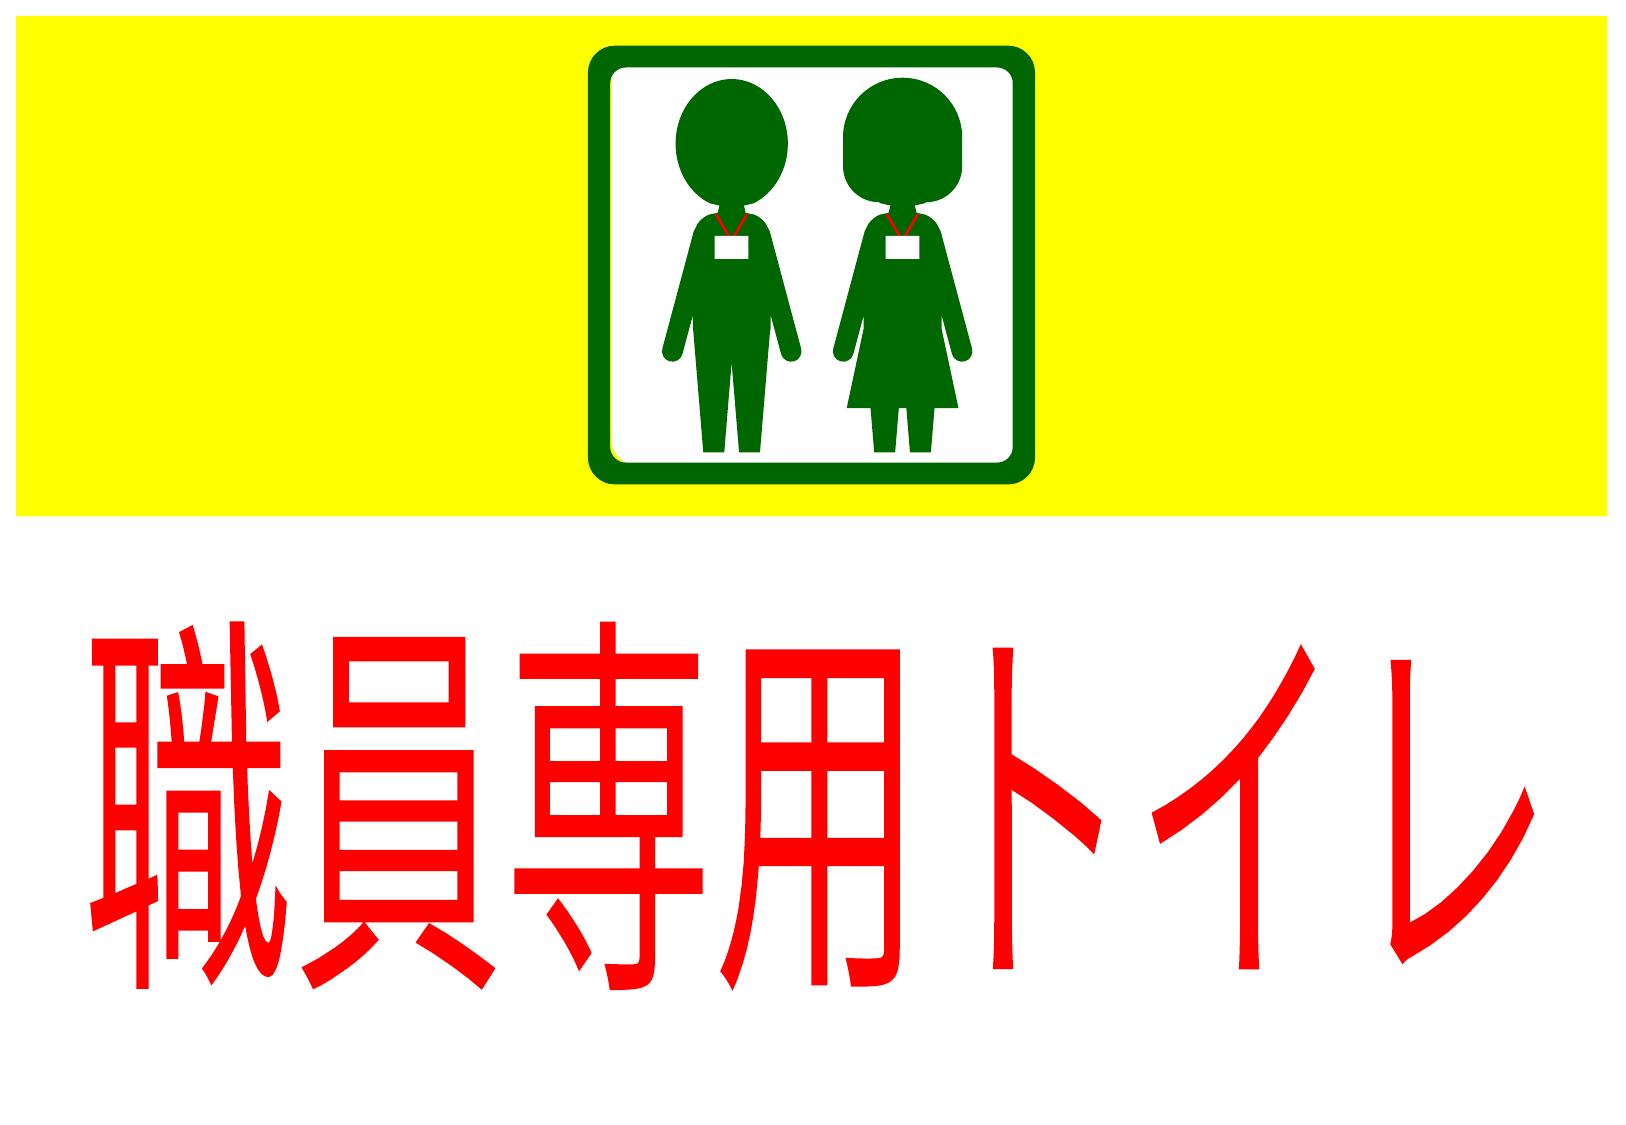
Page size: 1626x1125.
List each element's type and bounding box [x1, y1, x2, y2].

text_box [587, 45, 1036, 485]
text_box [14, 14, 1609, 518]
